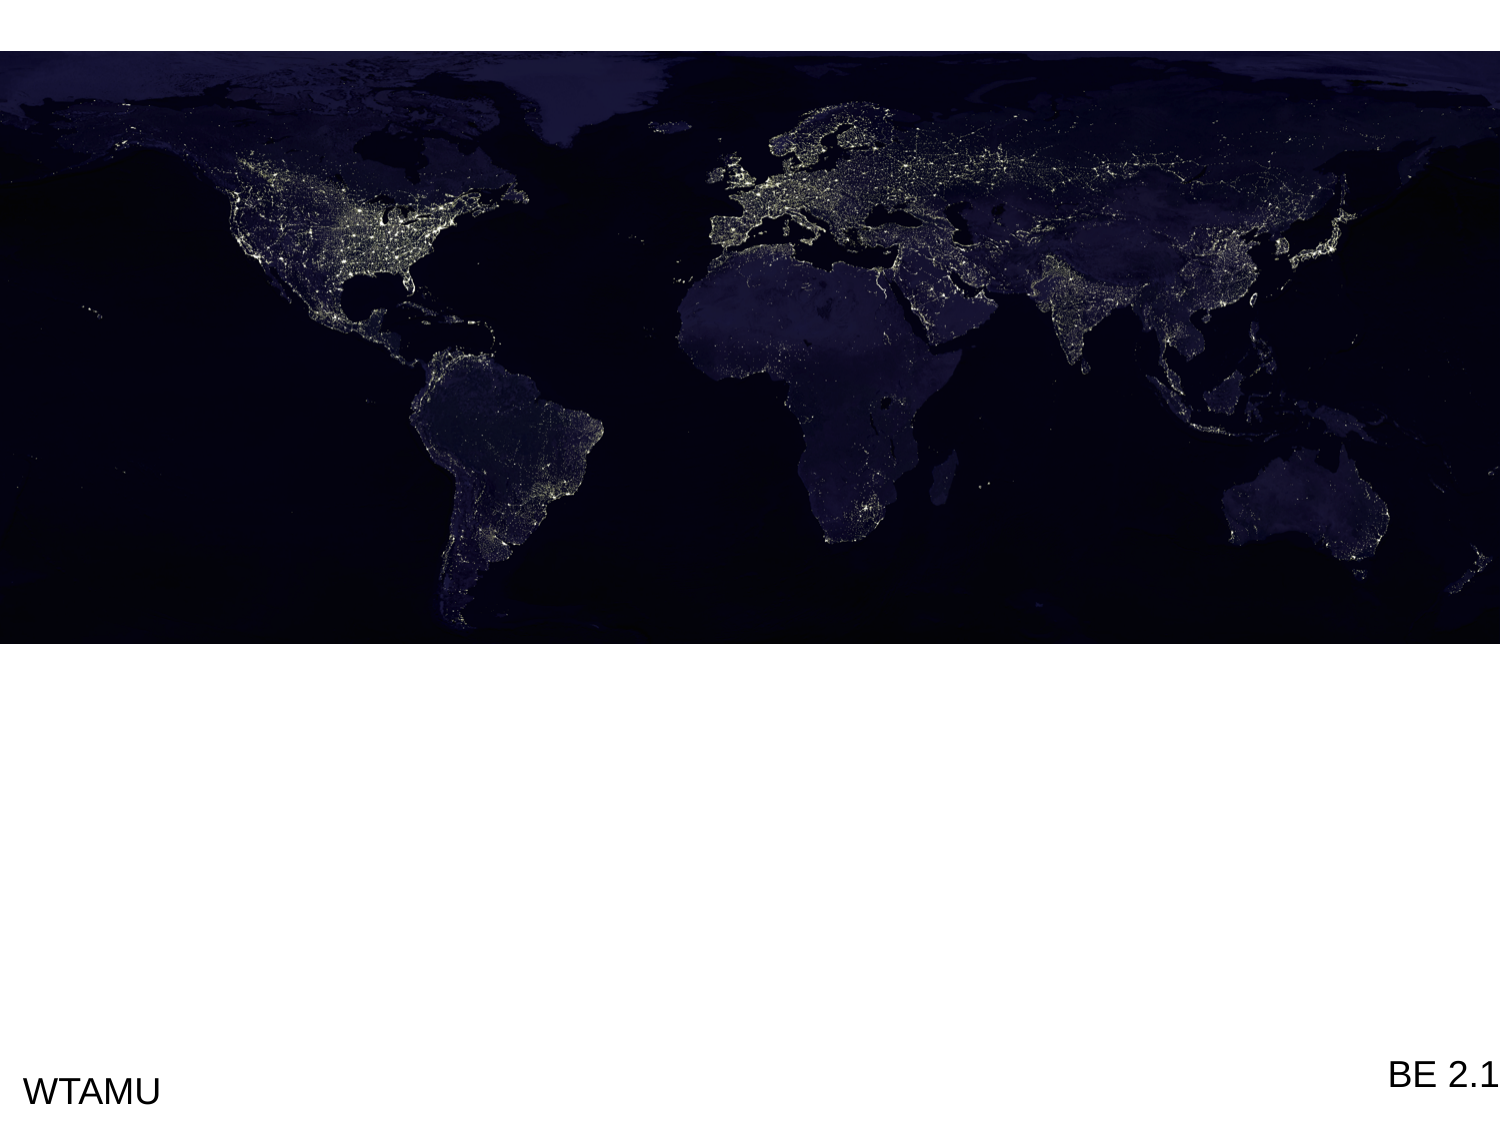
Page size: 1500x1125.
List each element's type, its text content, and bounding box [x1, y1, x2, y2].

picture [0, 51, 1500, 644]
list BE 2.1 [1344, 1052, 1500, 1125]
text_box WTAMU [15, 1060, 170, 1120]
